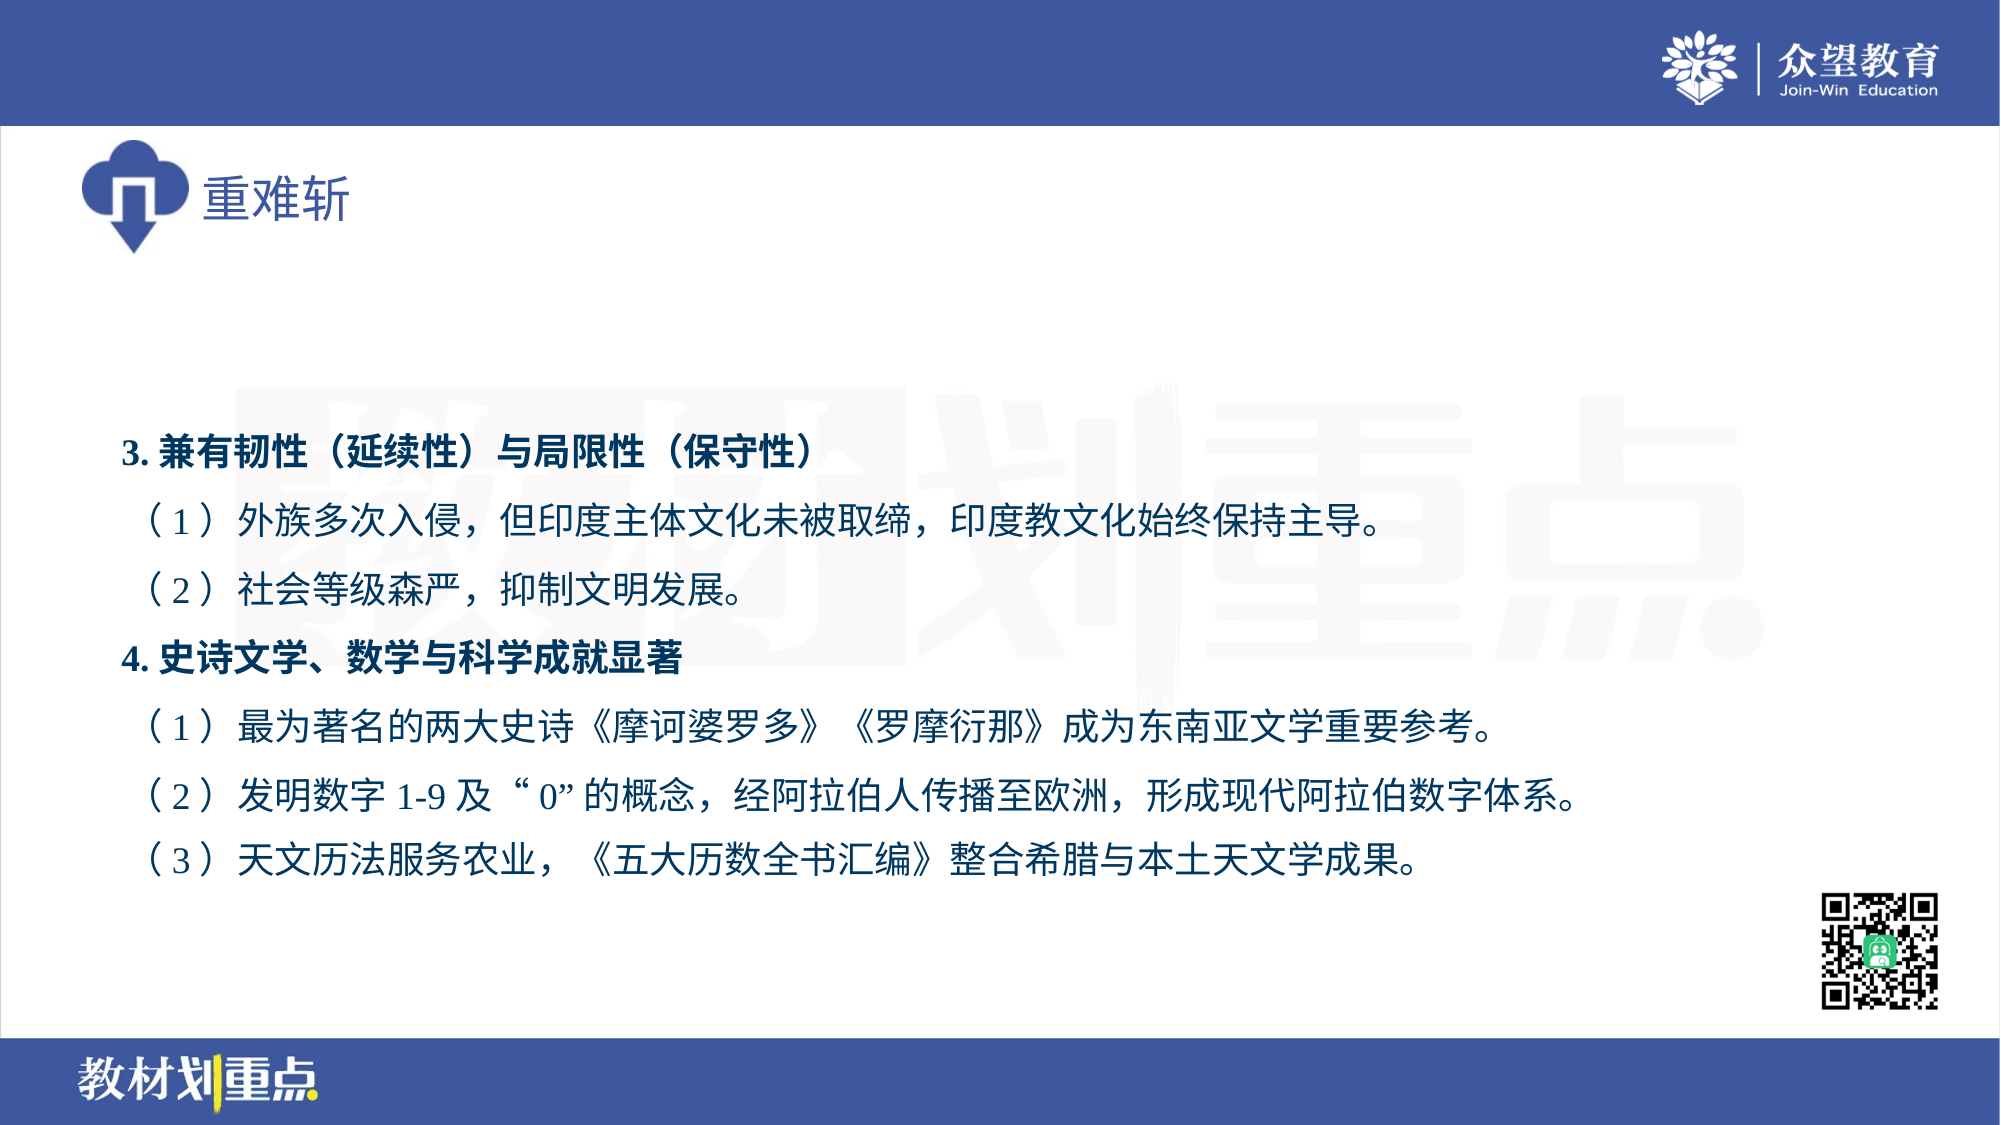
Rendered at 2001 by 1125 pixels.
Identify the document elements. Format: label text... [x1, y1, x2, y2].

picture [0, 0, 2000, 1125]
text_box 3.兼有韧性（延续性）与局限性（保守性） （1）外族多次入侵，但印度主体文化未被取缔，印度教文化始终保持主导。 （2）社会等级森严，抑制文明发展。 4.史诗文学、数学与科学成就显著 （1）最为著名的两大史诗《摩诃婆罗多》《罗摩衍那》成为东南亚文学重要参考。 （2）发明数字1-9及“0”的概念，经阿拉伯人传播至欧洲，形成现代阿拉伯数字体系。 （3）天文历法服务农业，《五大历数全书汇编》整合希腊与本土天文学成果。 [82, 404, 1817, 875]
